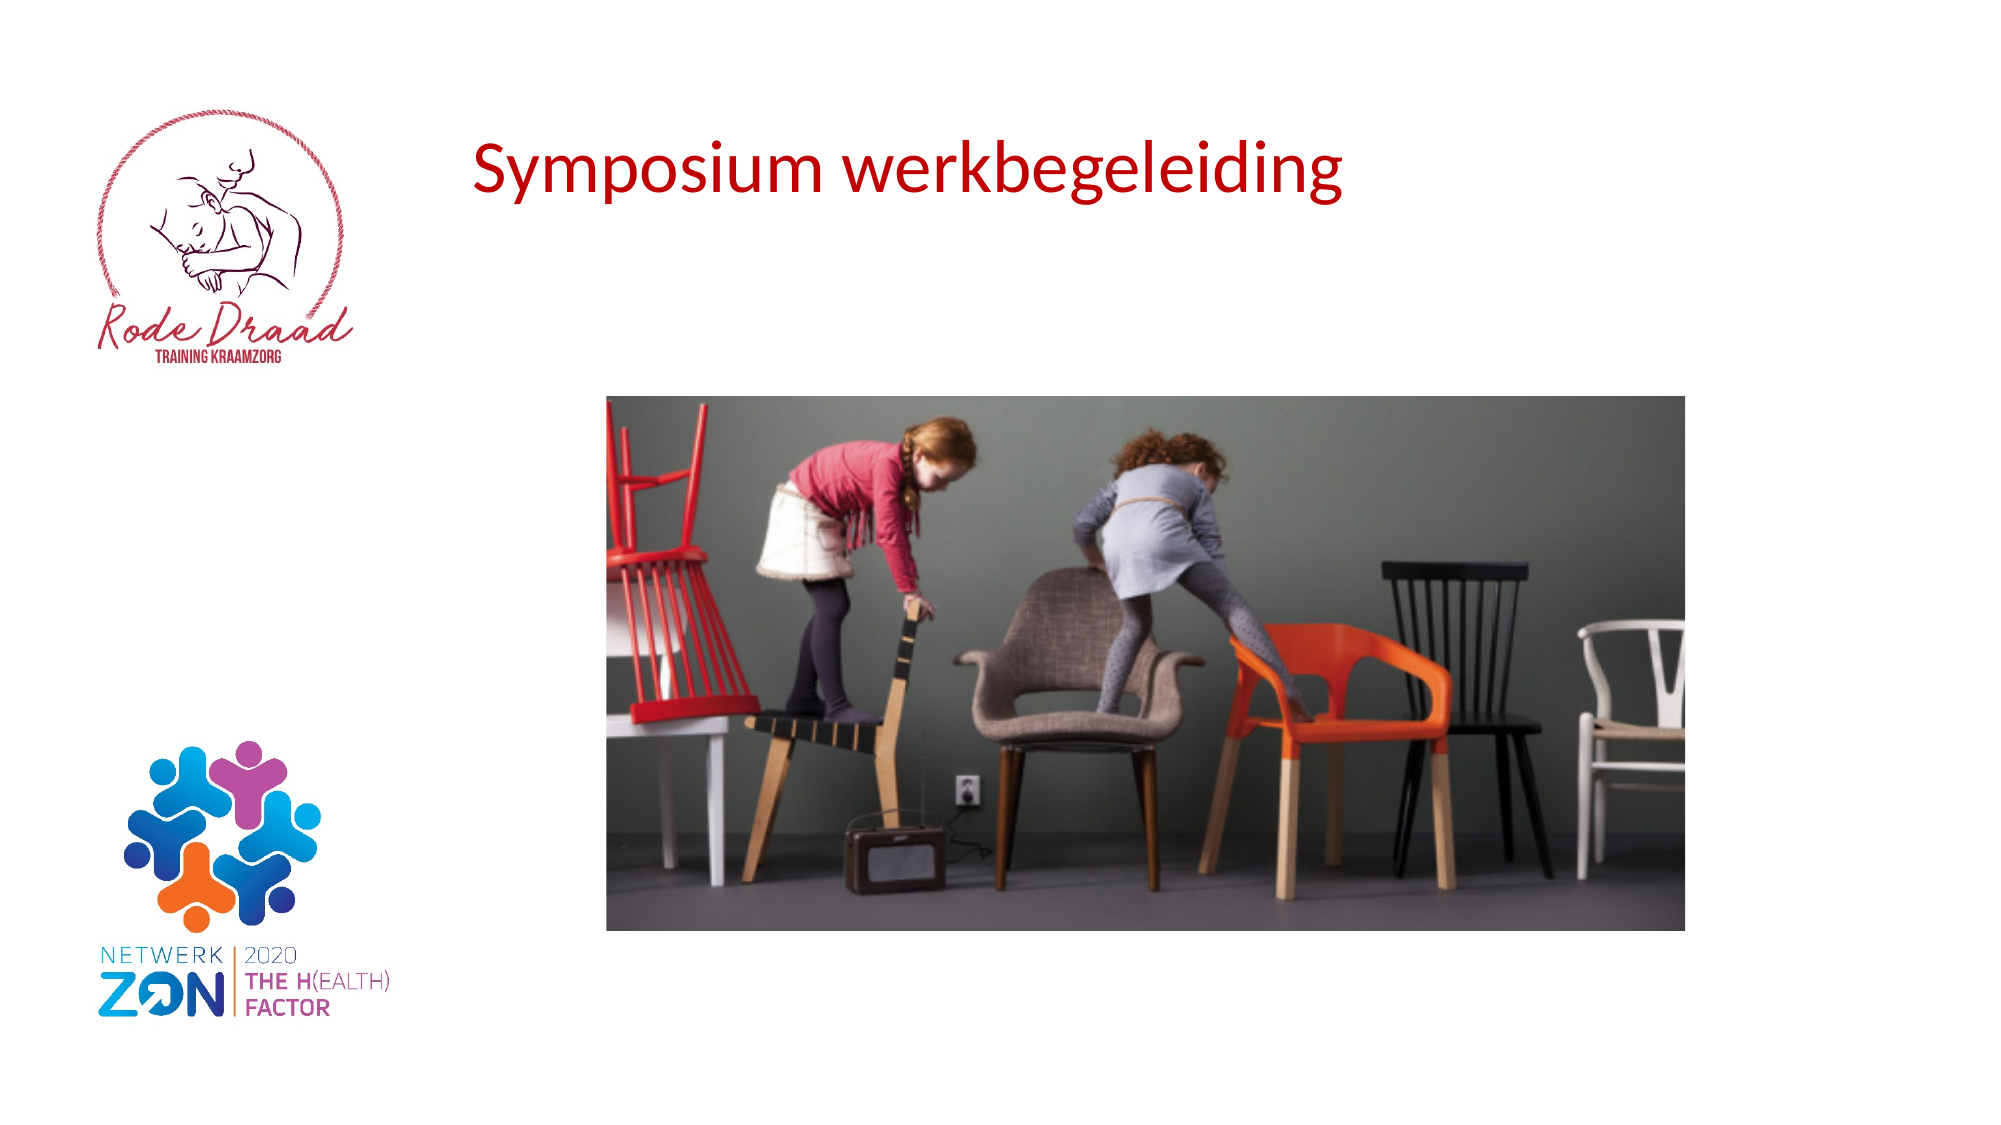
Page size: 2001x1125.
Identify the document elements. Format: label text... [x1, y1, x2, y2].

picture [44, 697, 414, 1067]
picture [0, 75, 458, 415]
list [606, 396, 1686, 931]
title Symposium werkbegeleiding [457, 59, 1863, 278]
